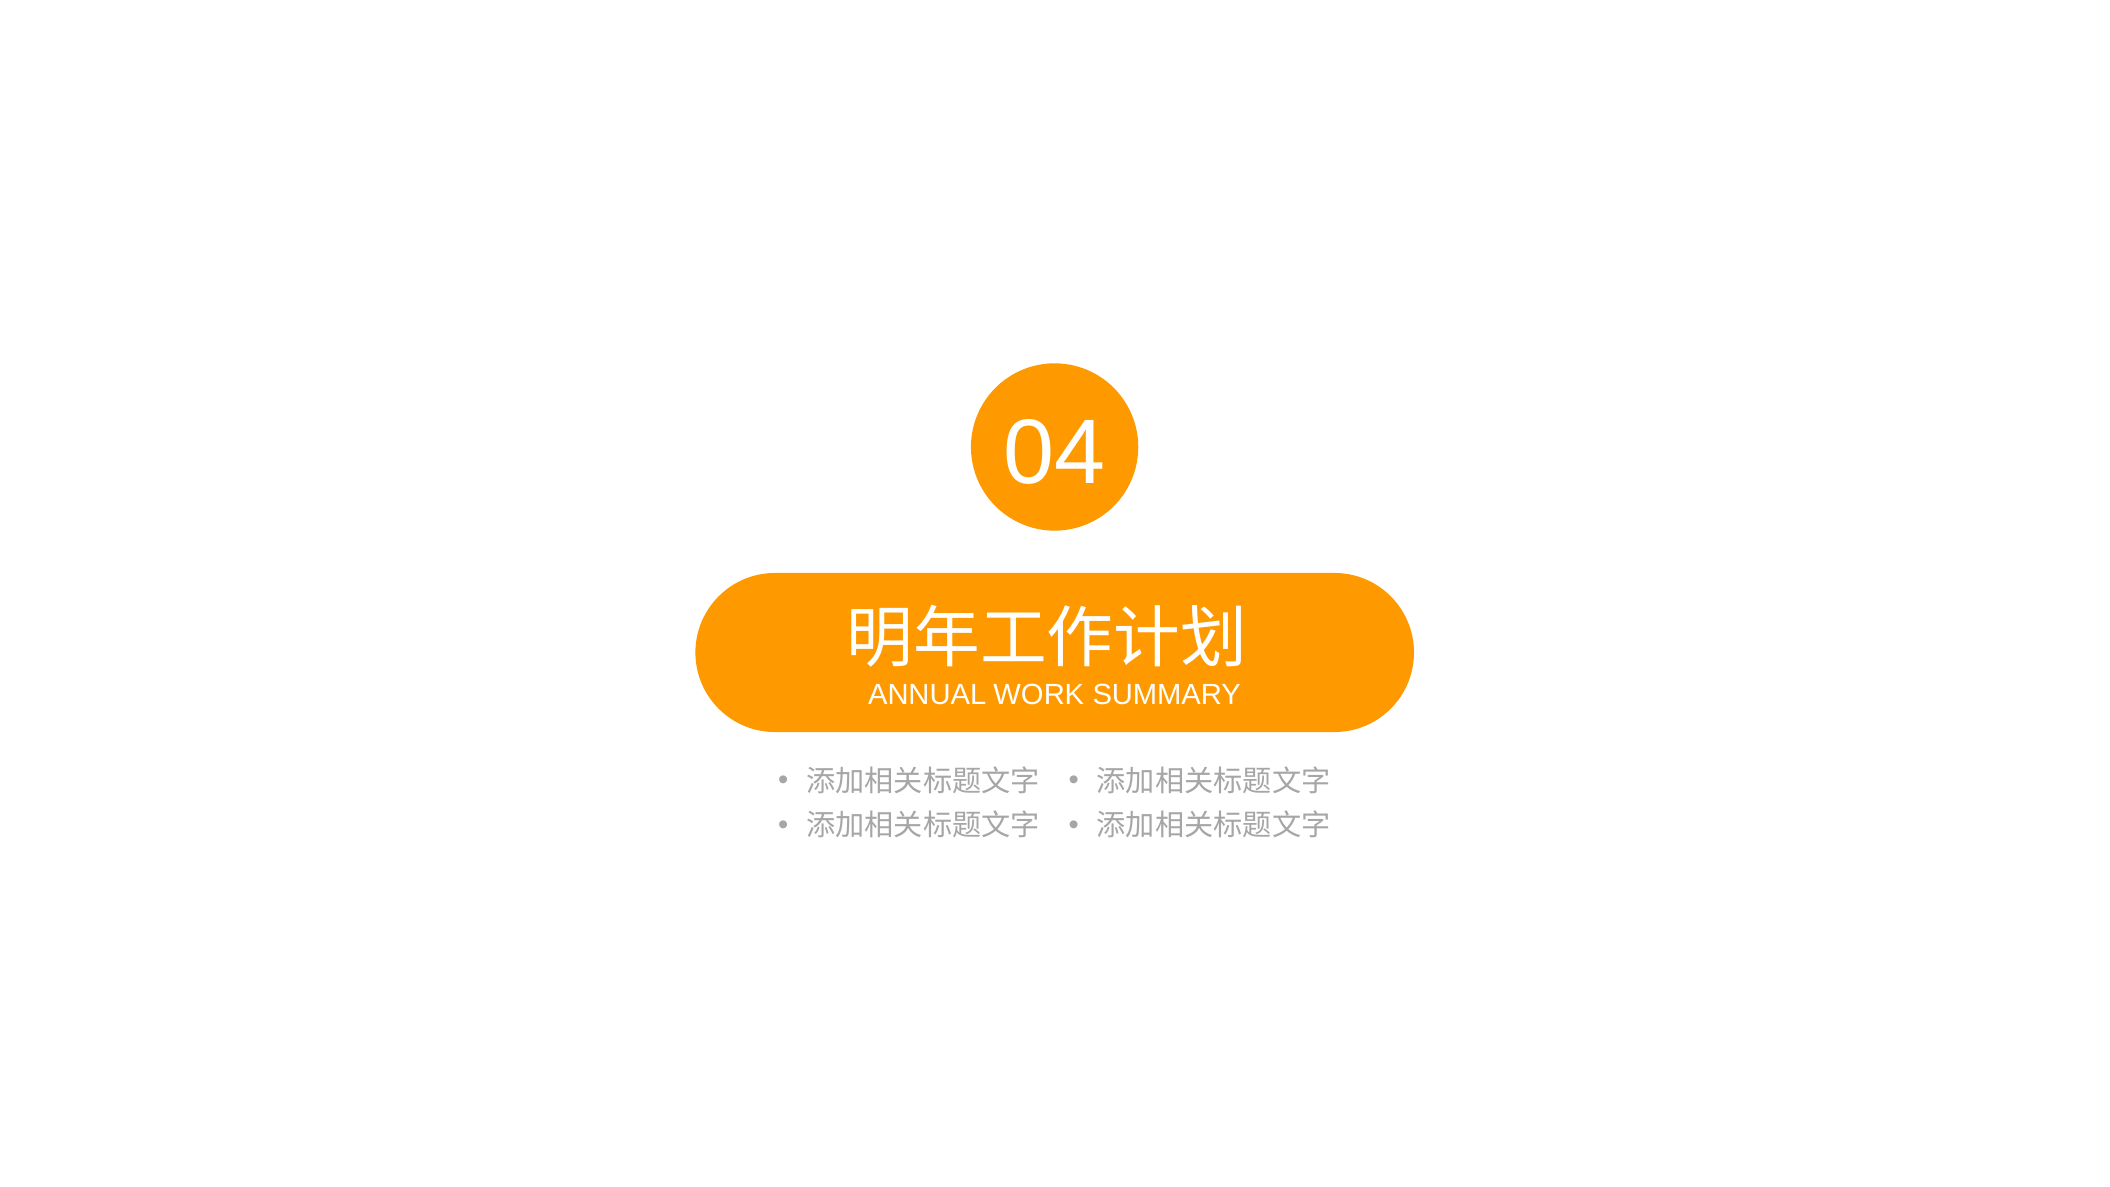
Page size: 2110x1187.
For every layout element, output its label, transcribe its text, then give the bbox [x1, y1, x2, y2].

text_box 添加相关标题文字 [777, 762, 1041, 798]
text_box 添加相关标题文字 [1068, 762, 1331, 798]
text_box 添加相关标题文字 [1068, 806, 1331, 842]
text_box 04 [969, 362, 1140, 532]
text_box 添加相关标题文字 [777, 806, 1041, 842]
text_box [694, 571, 1416, 734]
